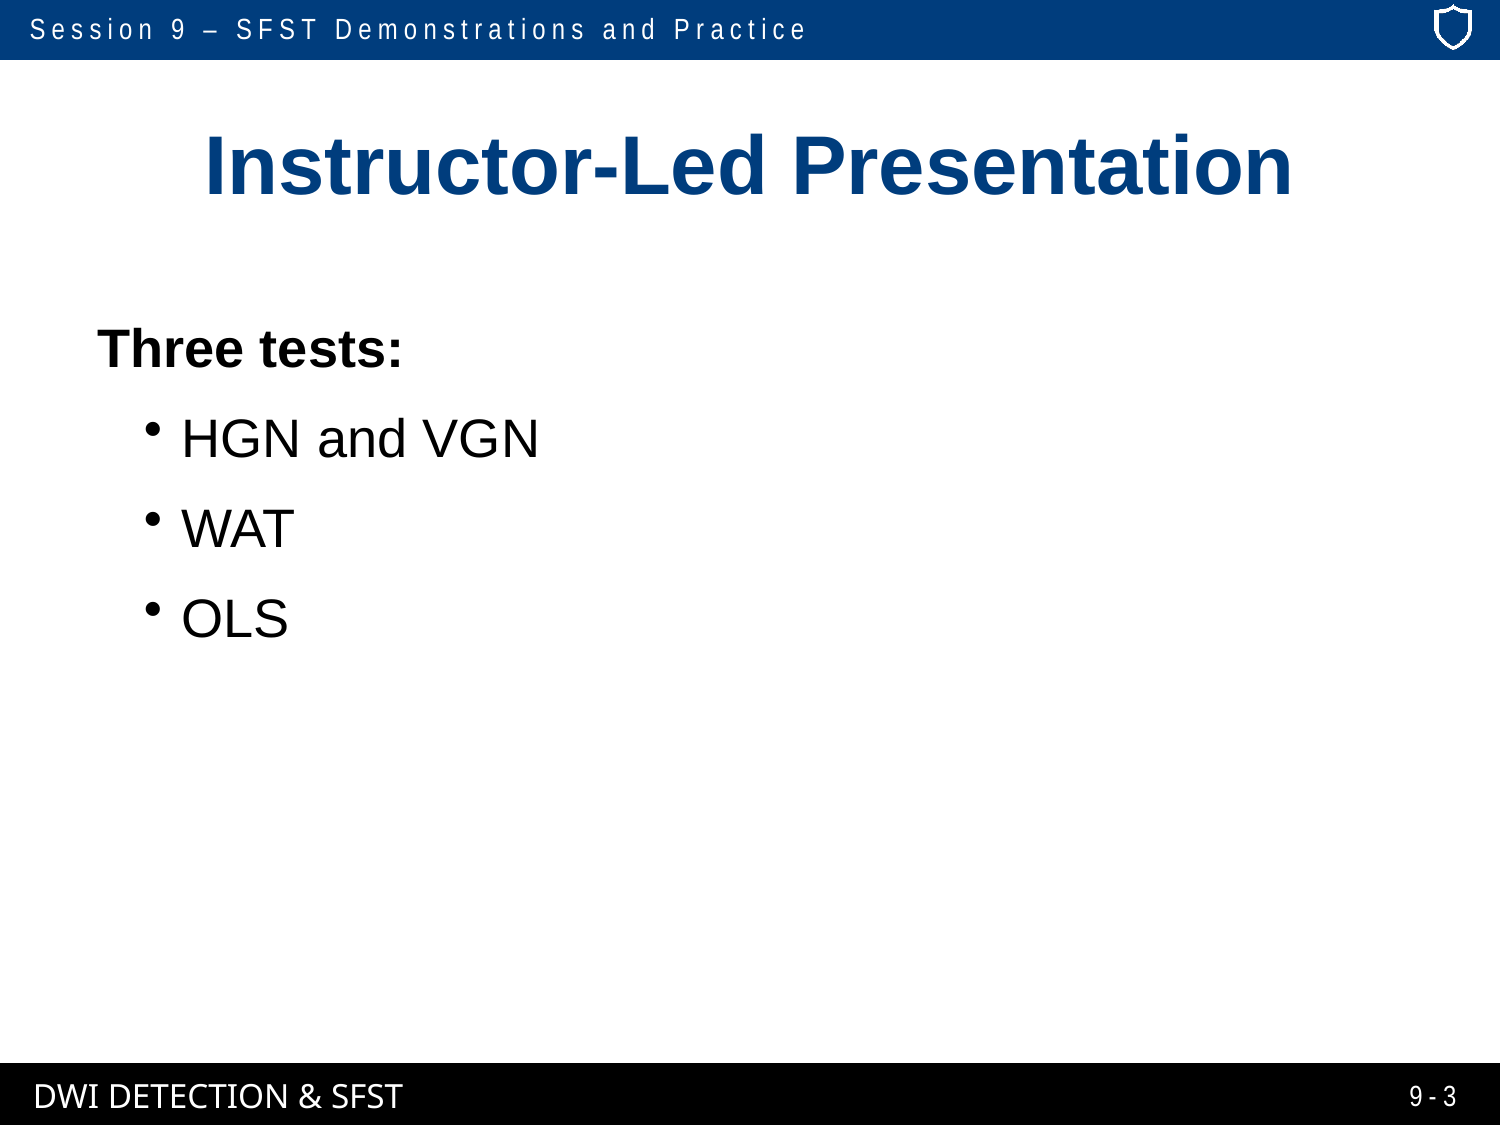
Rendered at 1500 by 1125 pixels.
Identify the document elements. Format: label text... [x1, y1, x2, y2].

title Instructor-Led Presentation [50, 104, 1450, 230]
picture [1434, 4, 1472, 50]
list Three tests: HGN and VGN WAT OLS [78, 313, 1427, 907]
slide_number 9-3 [1121, 1064, 1472, 1125]
